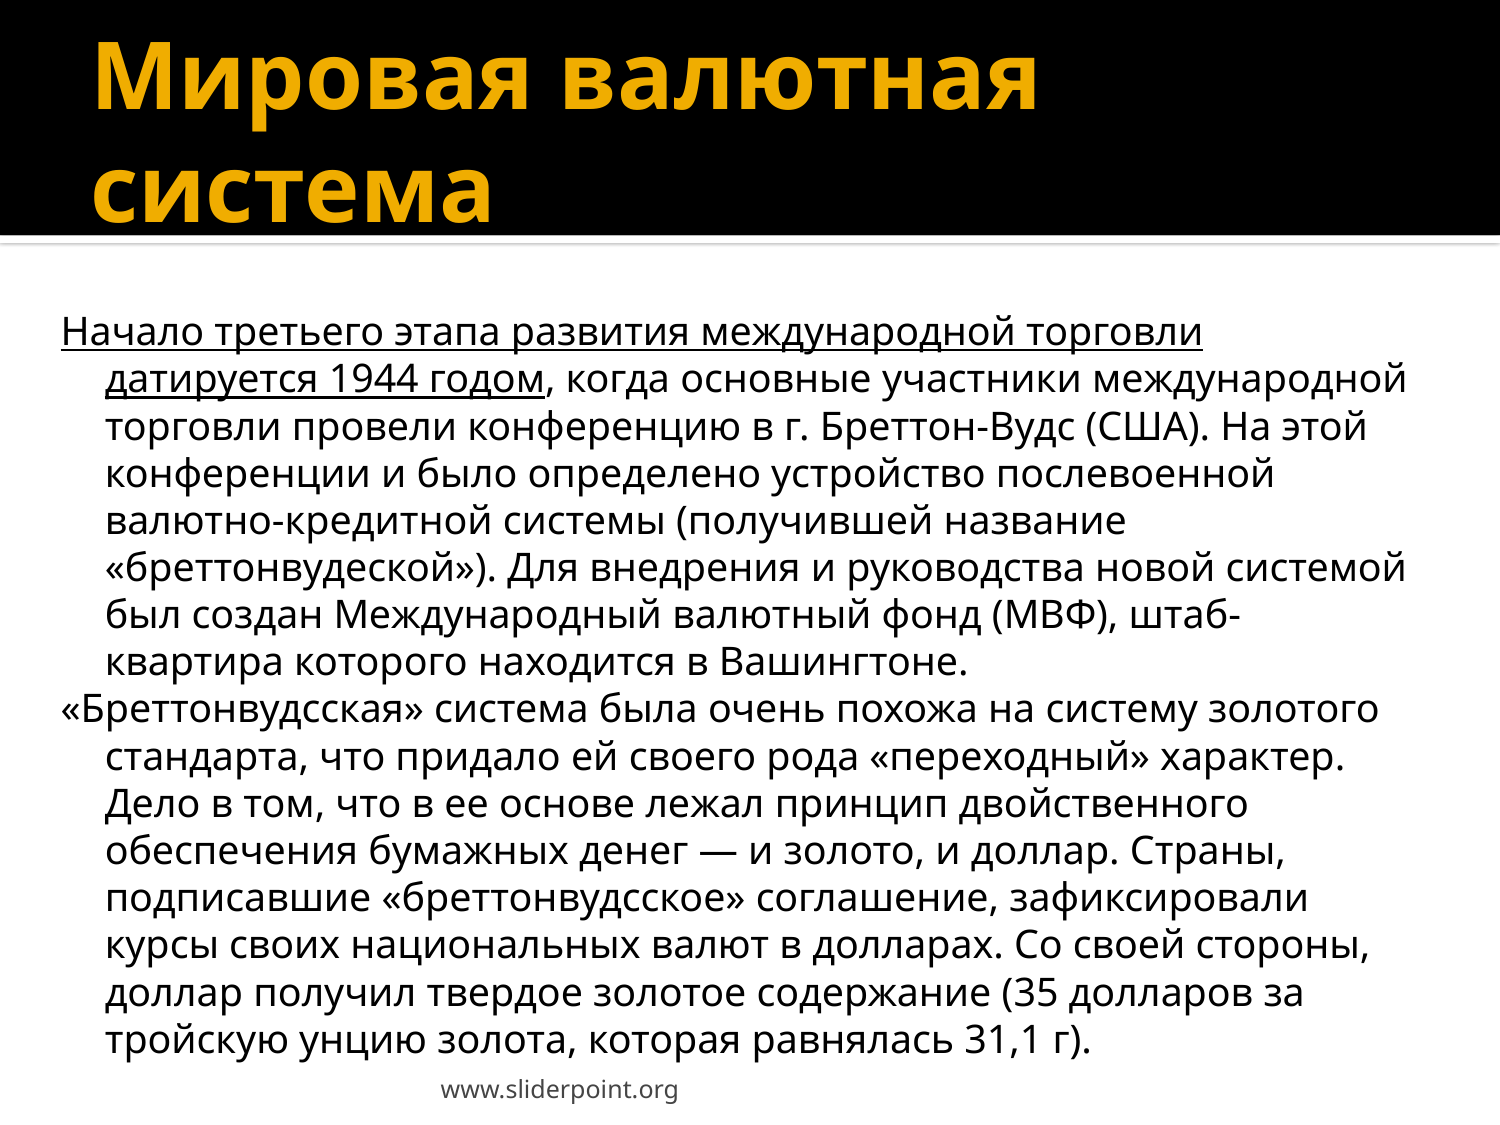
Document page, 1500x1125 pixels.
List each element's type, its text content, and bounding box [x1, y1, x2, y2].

list Начало третьего этапа развития международной торговли датируется 1944 годом, когда основные участники международной торговли провели конференцию в г. Бреттон-Вудс (США). На этой конференции и было определено устройство послевоенной валютно-кредитной системы (получившей название «бреттонвудеской»). Для внедрения и руководства новой системой был создан Международный валютный фонд (МВФ), штаб-квартира которого находится в Вашингтоне. «Бреттонвудсская» система была очень похожа на систему золотого стандарта, что придало ей своего рода «переходный» характер. Дело в том, что в ее основе лежал принцип двойственного обеспечения бумажных денег — и золото, и доллар. Страны, подписавшие «бреттонвудсское» соглашение, зафиксировали курсы своих национальных валют в долларах. Со своей стороны, доллар получил твердое золотое содержание (35 долларов за тройскую унцию золота, которая равнялась 31,1 г). [35, 291, 1425, 1090]
footer www.sliderpoint.org [433, 1062, 1337, 1108]
title Мировая валютная система [75, 25, 1425, 231]
